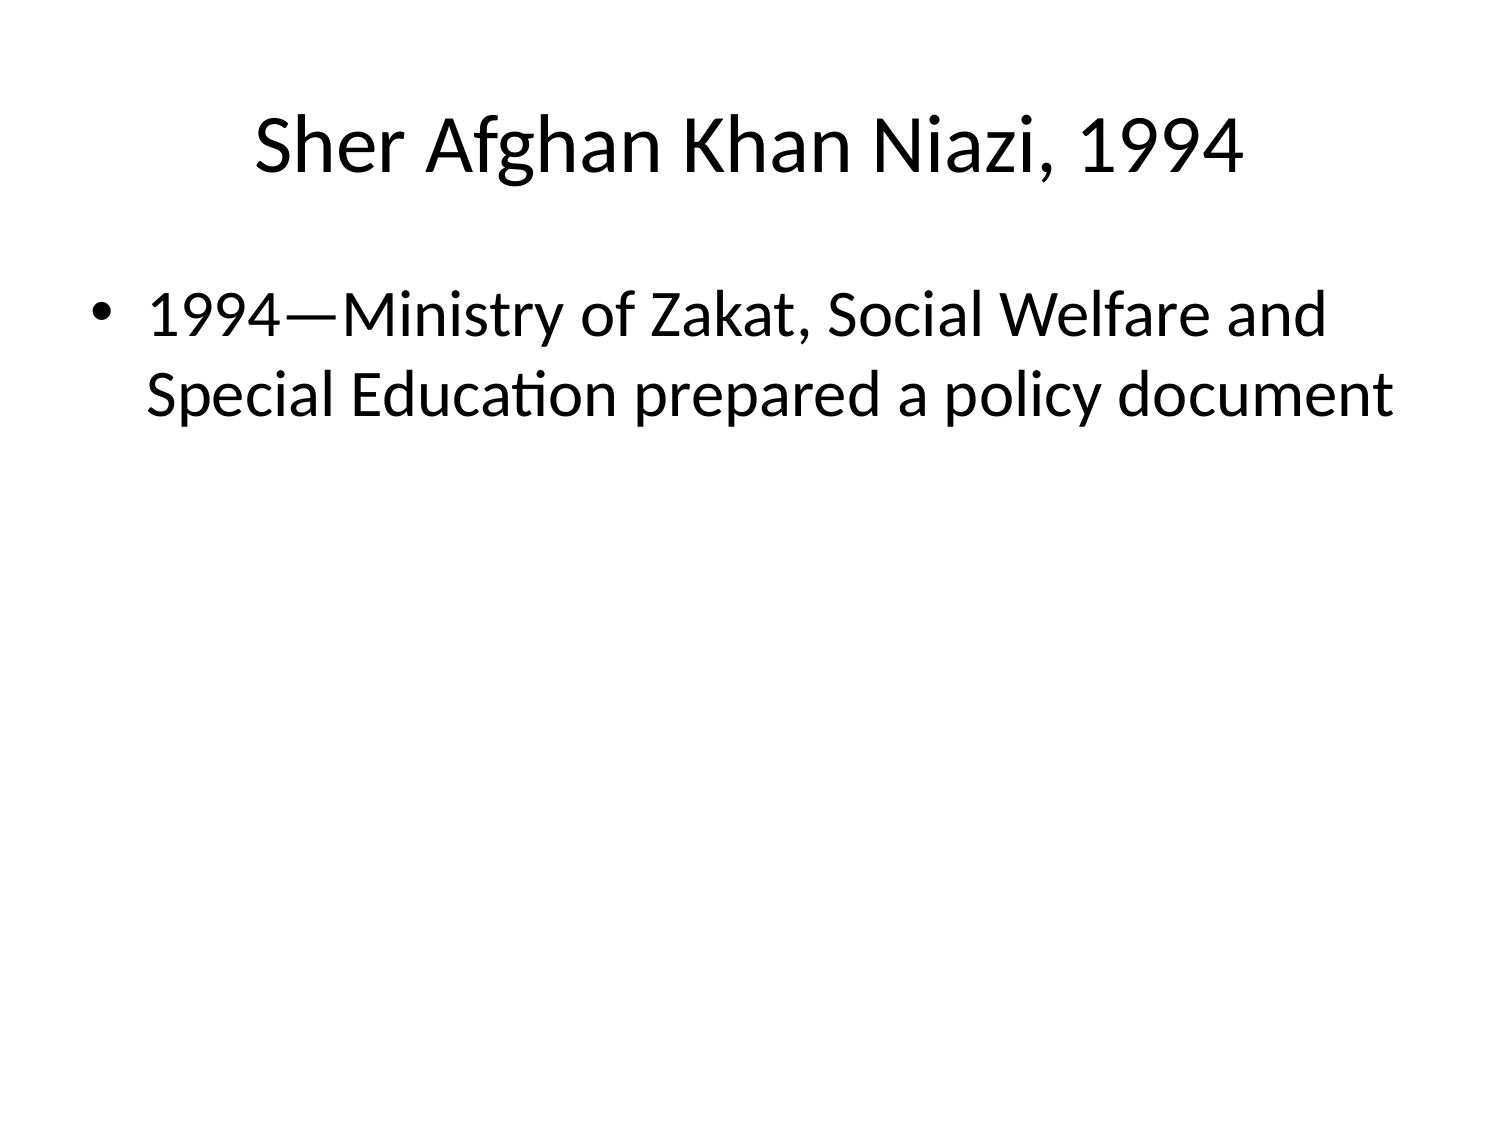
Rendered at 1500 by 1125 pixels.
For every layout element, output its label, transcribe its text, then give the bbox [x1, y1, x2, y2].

list 1994—Ministry of Zakat, Social Welfare and Special Education prepared a policy document [75, 262, 1425, 1005]
title Sher Afghan Khan Niazi, 1994 [75, 45, 1425, 233]
